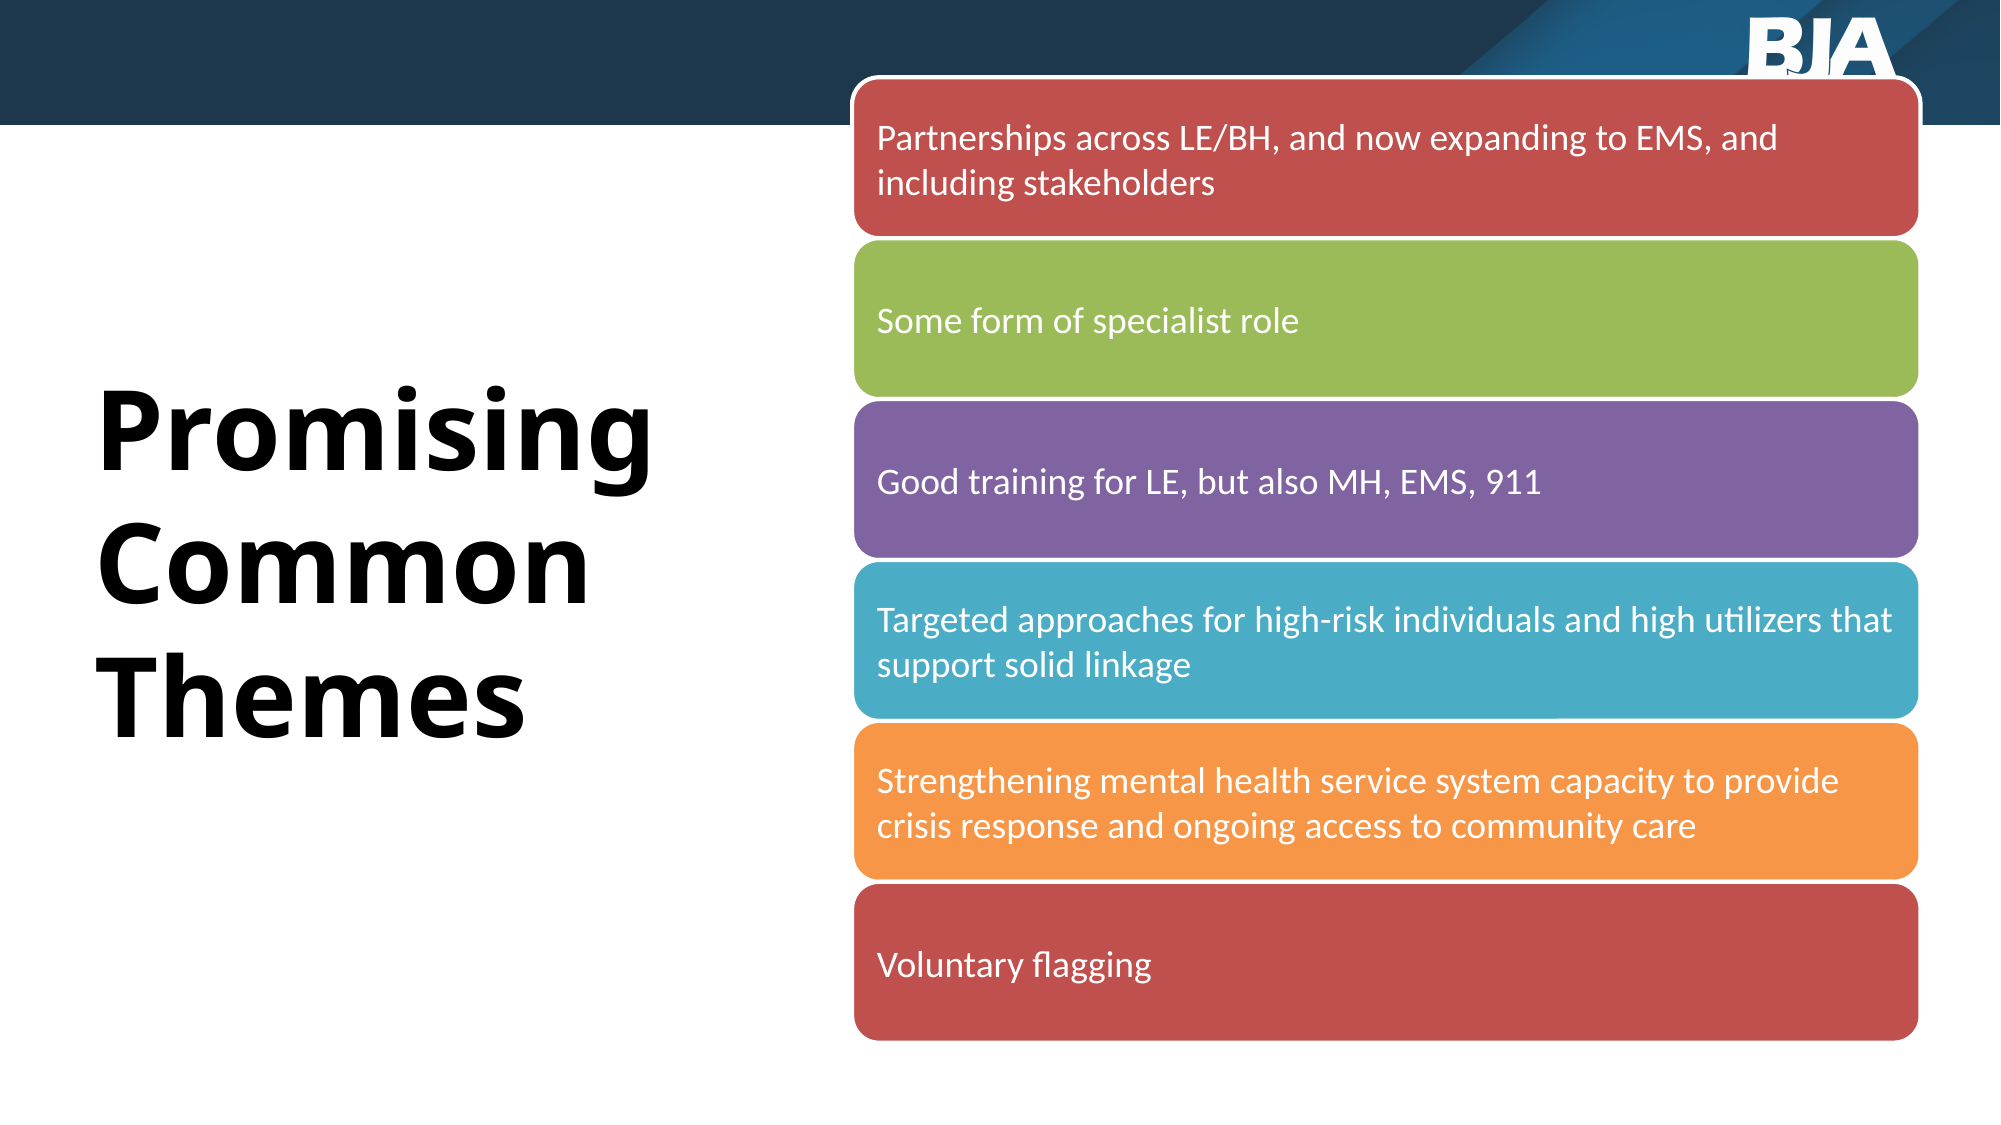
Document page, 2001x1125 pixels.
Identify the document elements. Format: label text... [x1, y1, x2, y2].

title Promising Common Themes [79, 166, 702, 953]
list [851, 76, 1921, 1043]
picture [0, 0, 2000, 125]
